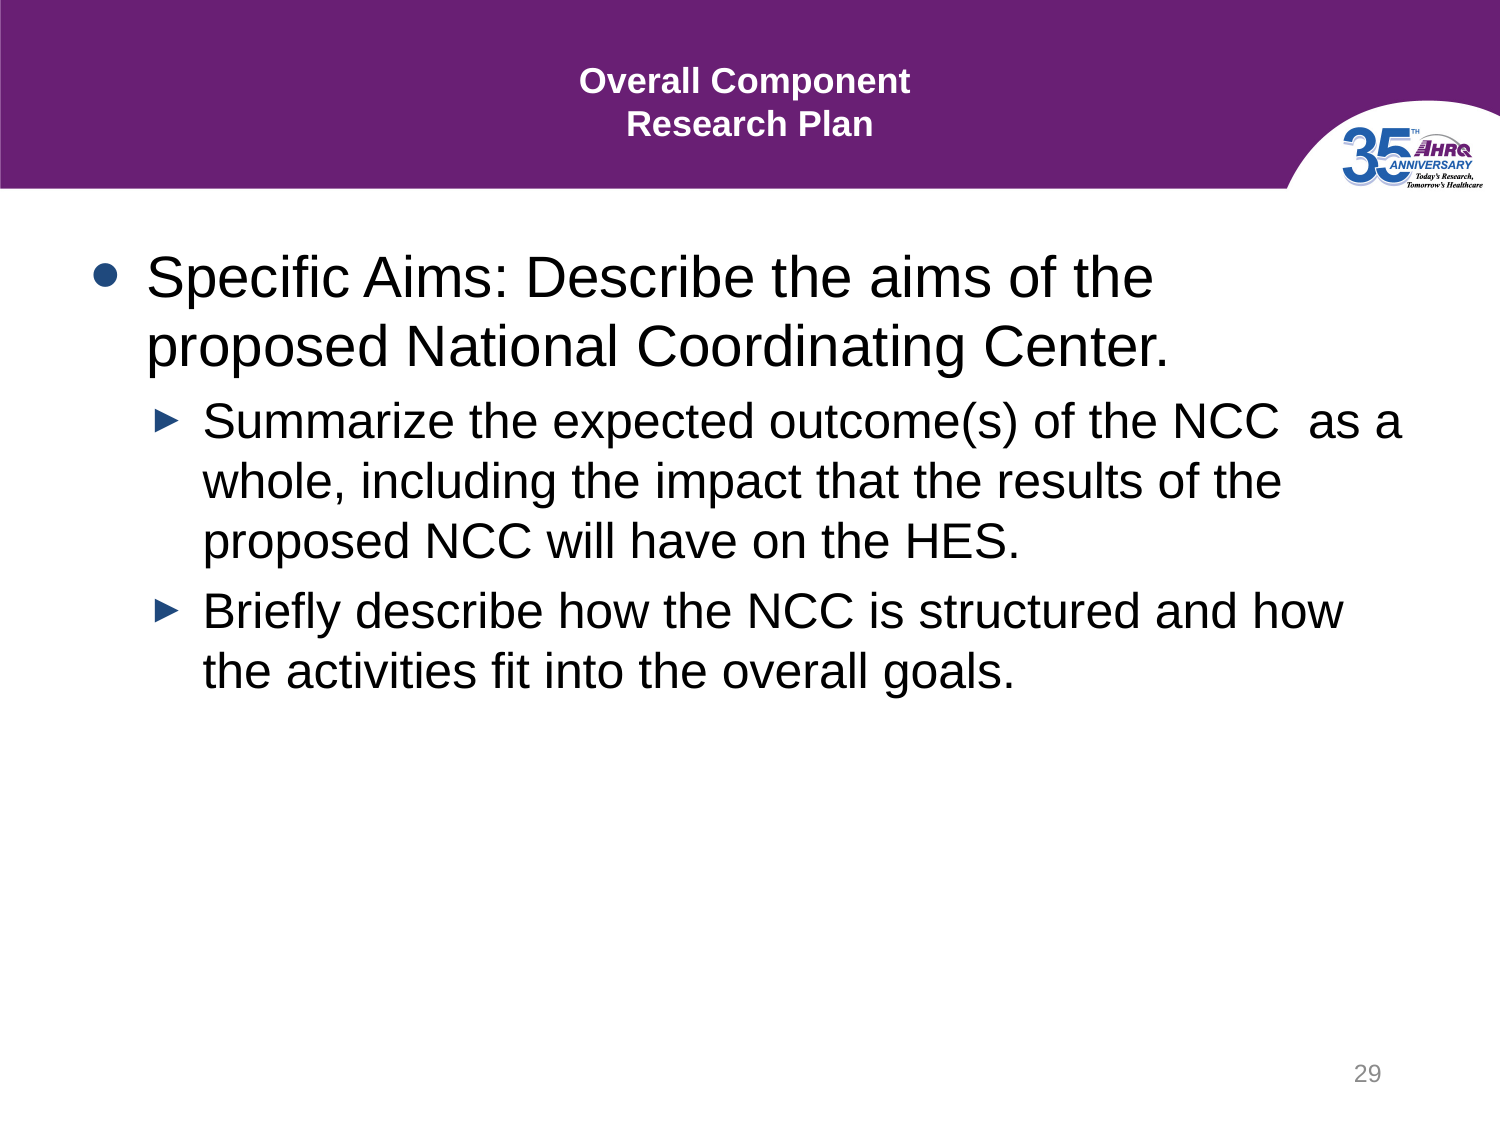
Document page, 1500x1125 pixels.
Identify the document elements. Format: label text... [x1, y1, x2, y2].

title Overall Component Research Plan [206, 50, 1294, 152]
picture [0, 0, 1500, 1125]
list Specific Aims: Describe the aims of the proposed National Coordinating Center. Summarize the expected outcome(s) of the NCC as a whole, including the impact that the results of the proposed NCC will have on the HES. Briefly describe how the NCC is structured and how the activities fit into the overall goals. [75, 231, 1425, 974]
slide_number 29 [1059, 1042, 1397, 1103]
